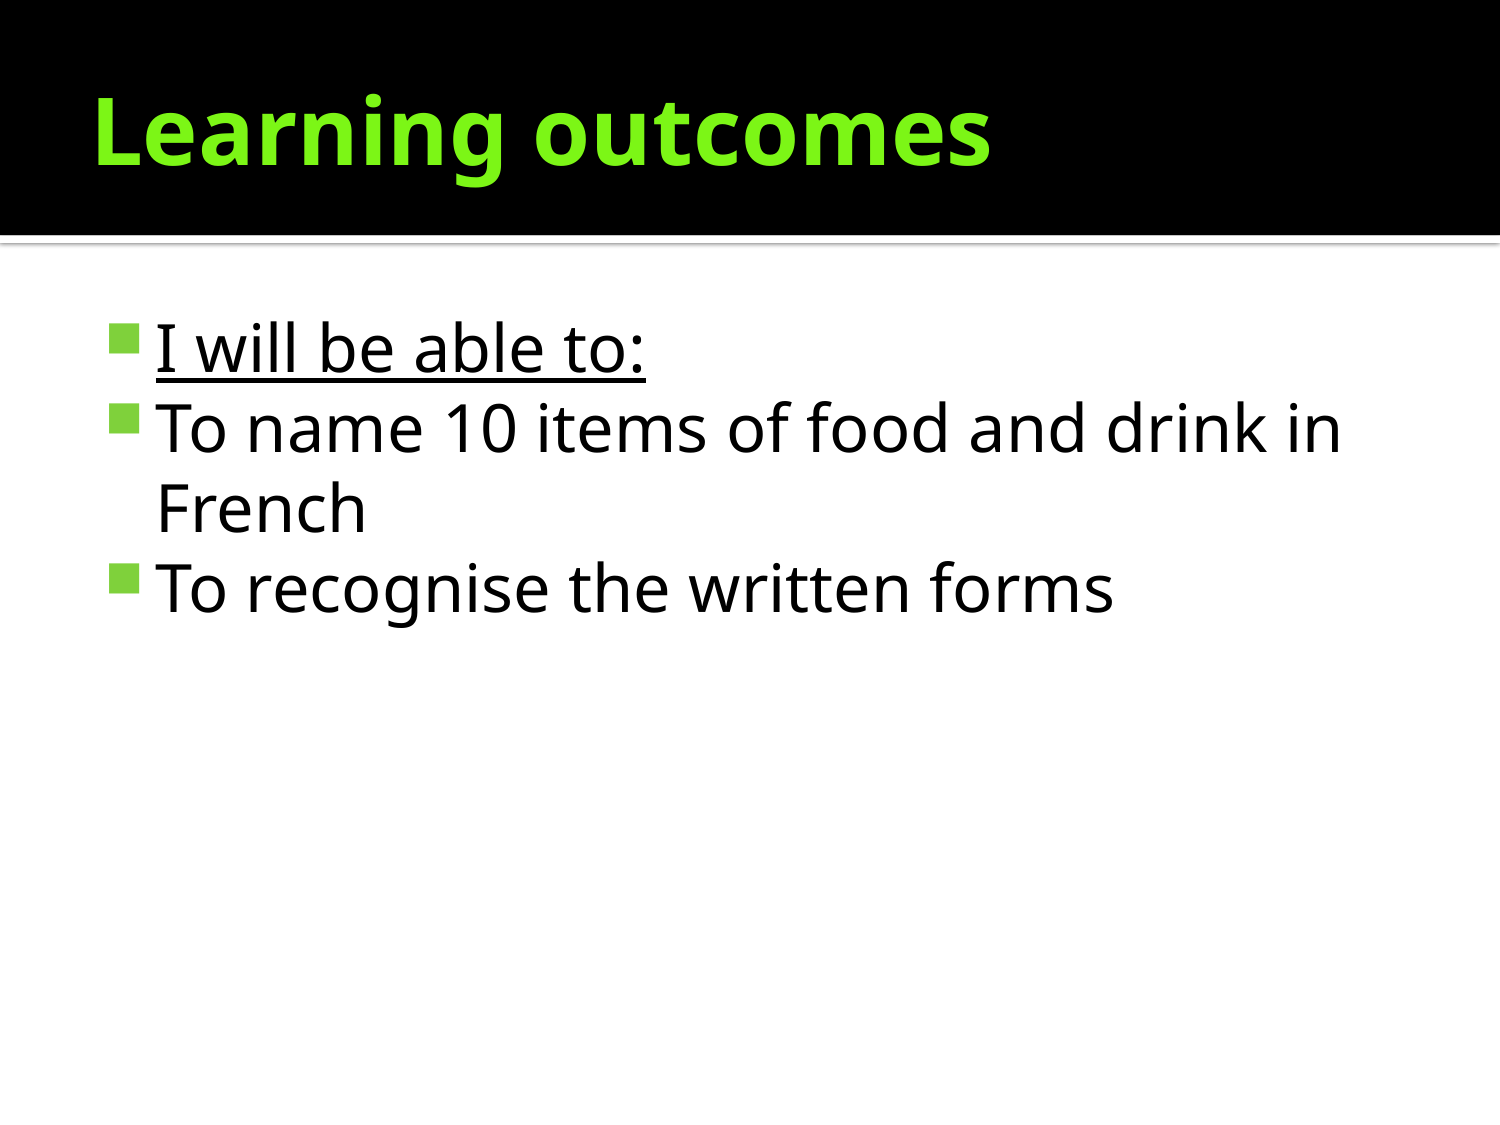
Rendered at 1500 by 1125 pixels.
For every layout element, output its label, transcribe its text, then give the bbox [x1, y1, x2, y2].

list I will be able to: To name 10 items of food and drink in French To recognise the written forms [74, 290, 1426, 1051]
title Learning outcomes [75, 25, 1425, 231]
